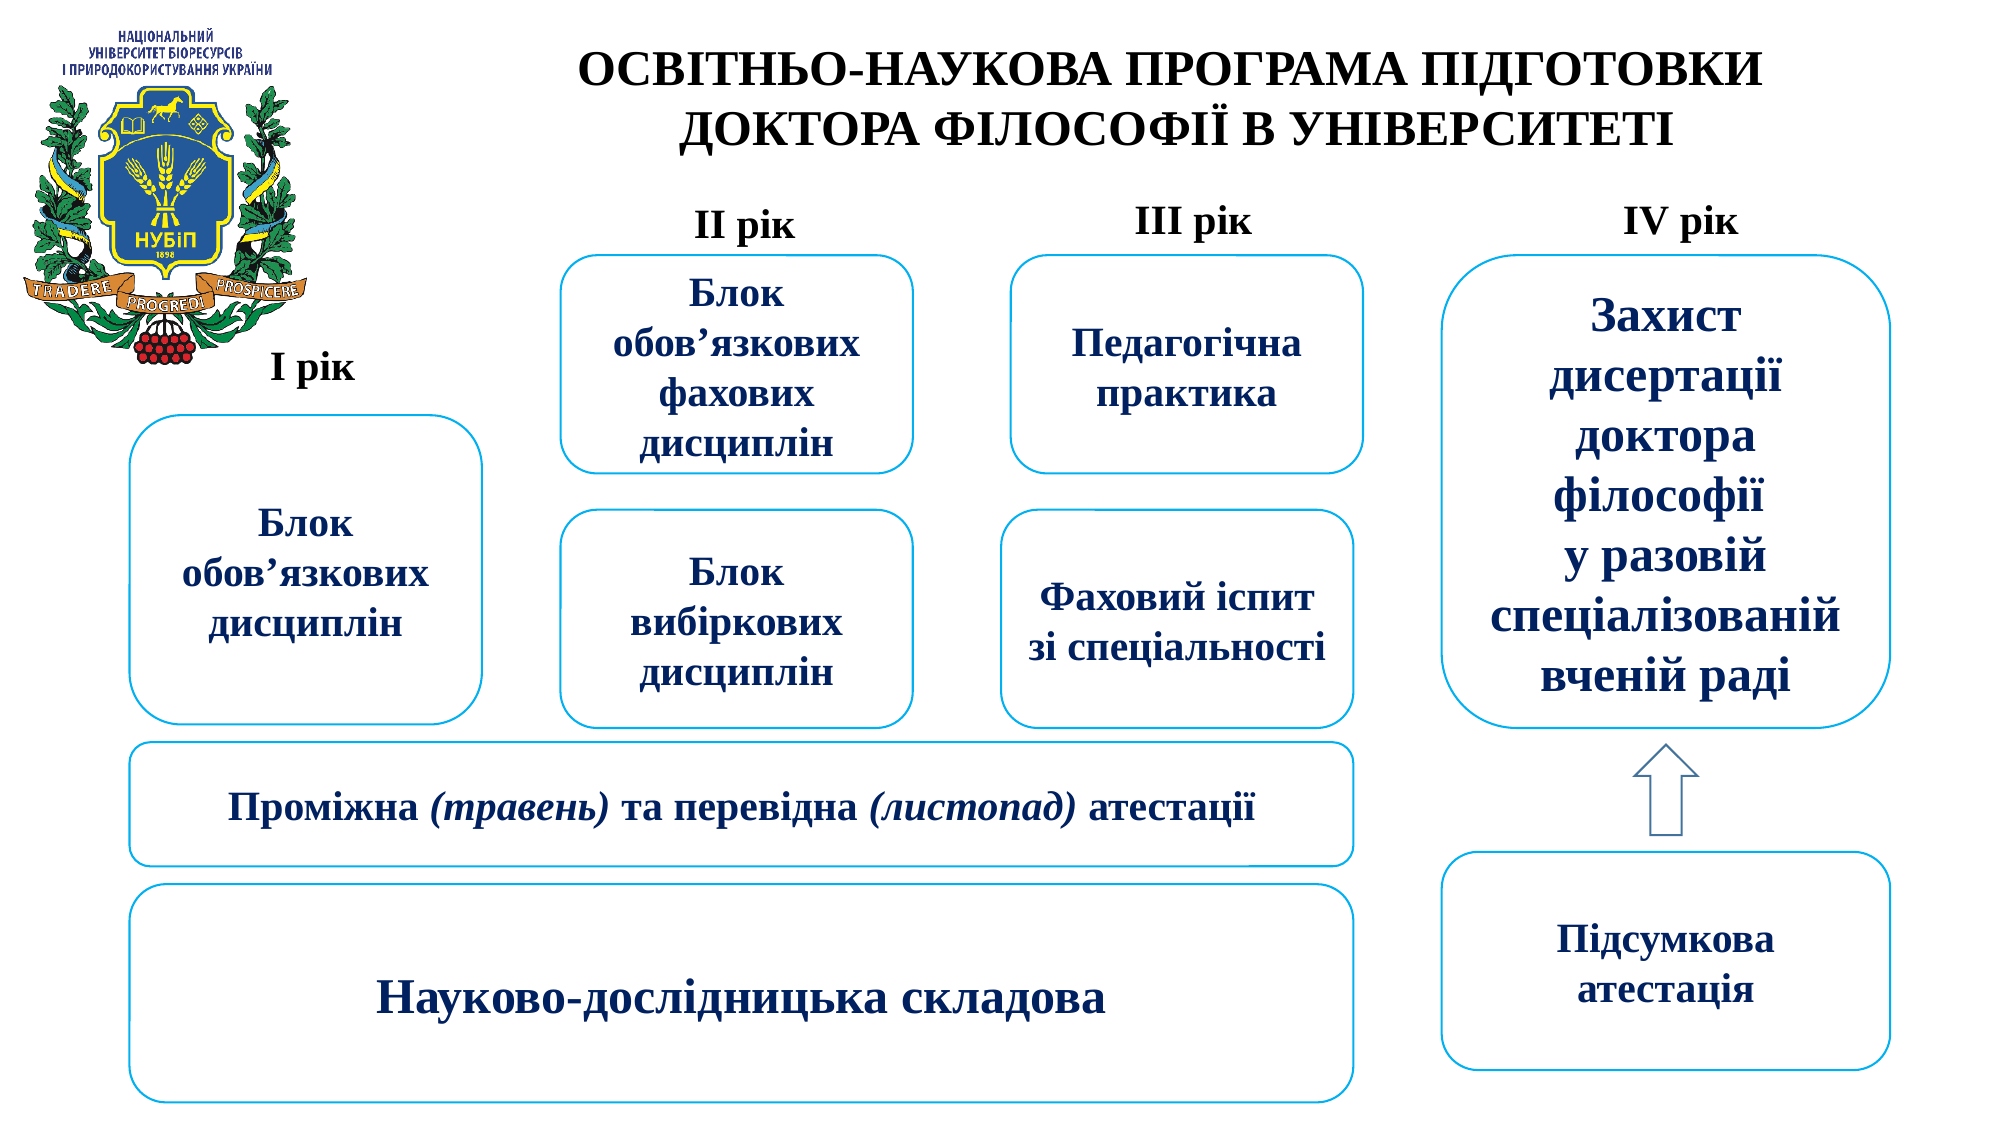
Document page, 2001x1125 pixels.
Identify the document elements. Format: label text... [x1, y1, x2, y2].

text_box ІV рік [1608, 186, 1754, 251]
text_box Педагогічна практика [1009, 254, 1365, 475]
text_box Проміжна (травень) та перевідна (листопад) атестації [128, 741, 1355, 868]
text_box Захист дисертації доктора філософії у разовій спеціалізованій вченій раді [1440, 254, 1892, 730]
text_box Фаховий іспит зі спеціальності [1000, 508, 1355, 730]
text_box І рік [255, 331, 371, 397]
text_box [1632, 743, 1700, 837]
picture [23, 28, 307, 365]
text_box ІІ рік [679, 189, 811, 255]
text_box ОСВІТНЬО-НАУКОВА ПРОГРАМА ПІДГОТОВКИ ДОКТОРА ФІЛОСОФІЇ В УНІВЕРСИТЕТІ [372, 28, 1982, 163]
text_box Блок вибіркових дисциплін [559, 508, 914, 730]
text_box Блок обов’язкових фахових дисциплін [559, 254, 914, 475]
text_box Науково-дослідницька складова [128, 883, 1355, 1104]
text_box Підсумкова атестація [1440, 850, 1892, 1072]
text_box Блок обов’язкових дисциплін [128, 414, 483, 726]
text_box ІІІ рік [1119, 186, 1268, 251]
